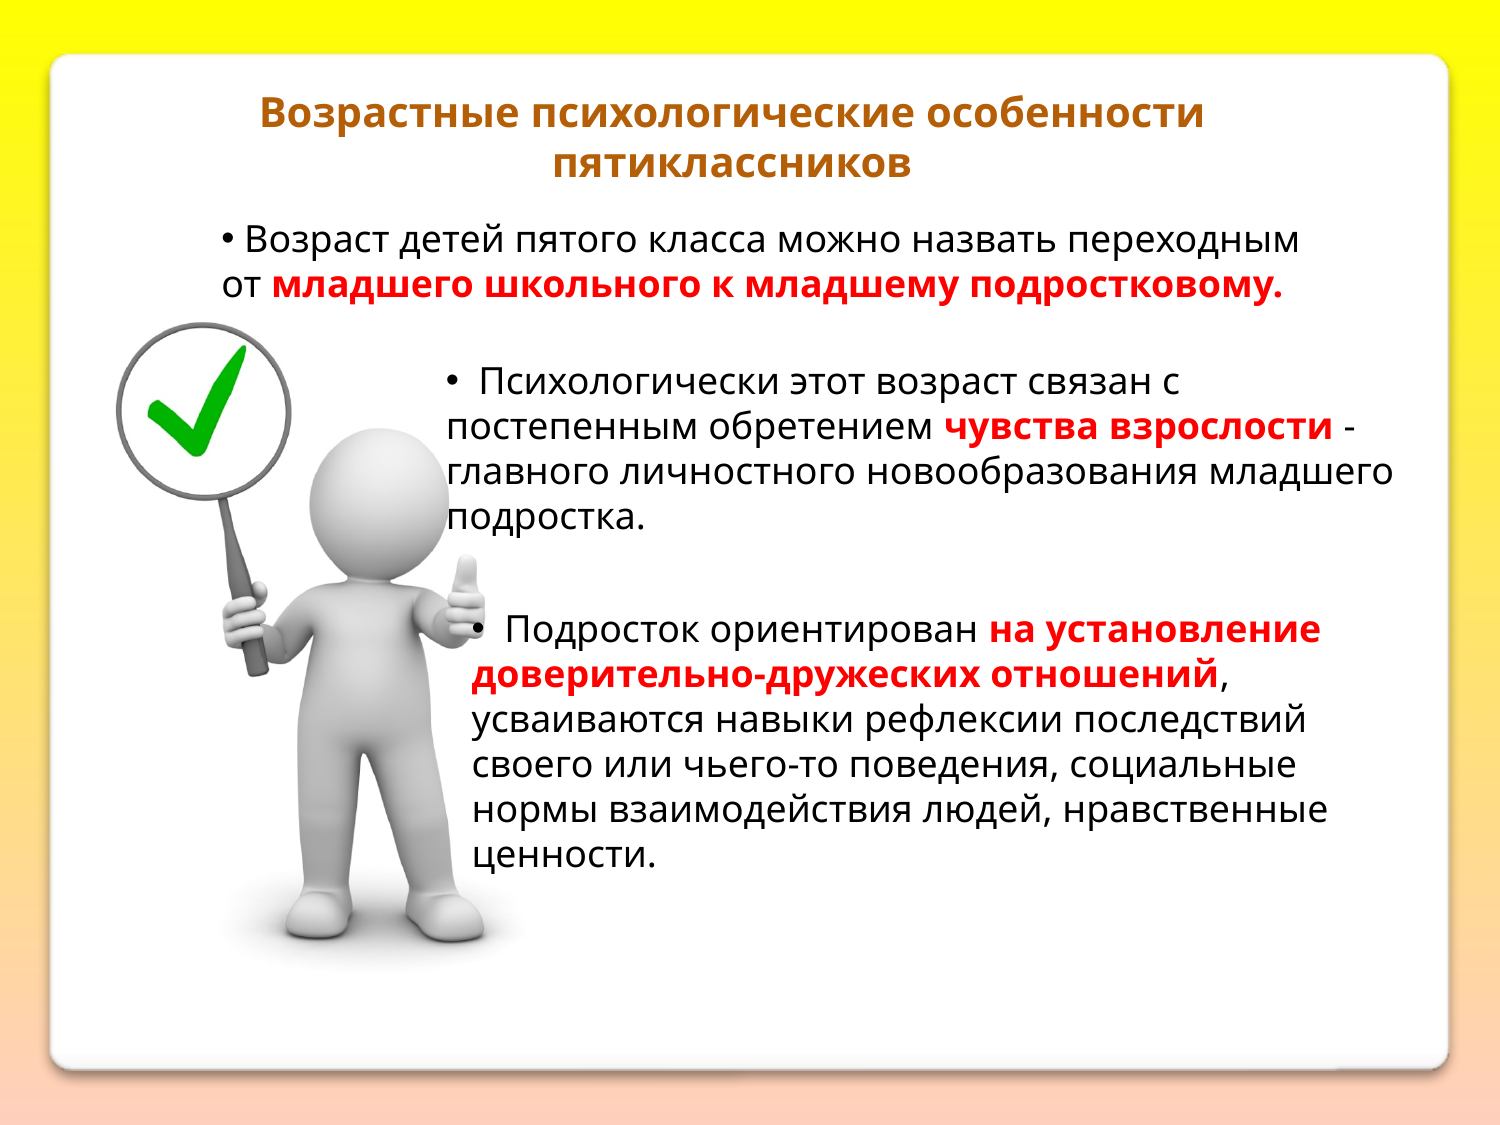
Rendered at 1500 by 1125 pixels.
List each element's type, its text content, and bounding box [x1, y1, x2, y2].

text_box Возраст детей пятого класса можно назвать переходным от младшего школьного к младшему подростковому. [206, 208, 1365, 313]
picture [70, 292, 620, 1026]
text_box Психологически этот возраст связан с постепенным обретением чувства взрослости - главного личностного новообразования младшего подростка. [630, 349, 1412, 545]
text_box Возрастные психологические особенности пятиклассников [182, 78, 1282, 193]
text_box Подросток ориентирован на установление доверительно-дружеских отношений, усваиваются навыки рефлексии последствий своего или чьего-то поведения, социальные нормы взаимодействия людей, нравственные ценности. [630, 597, 1412, 883]
